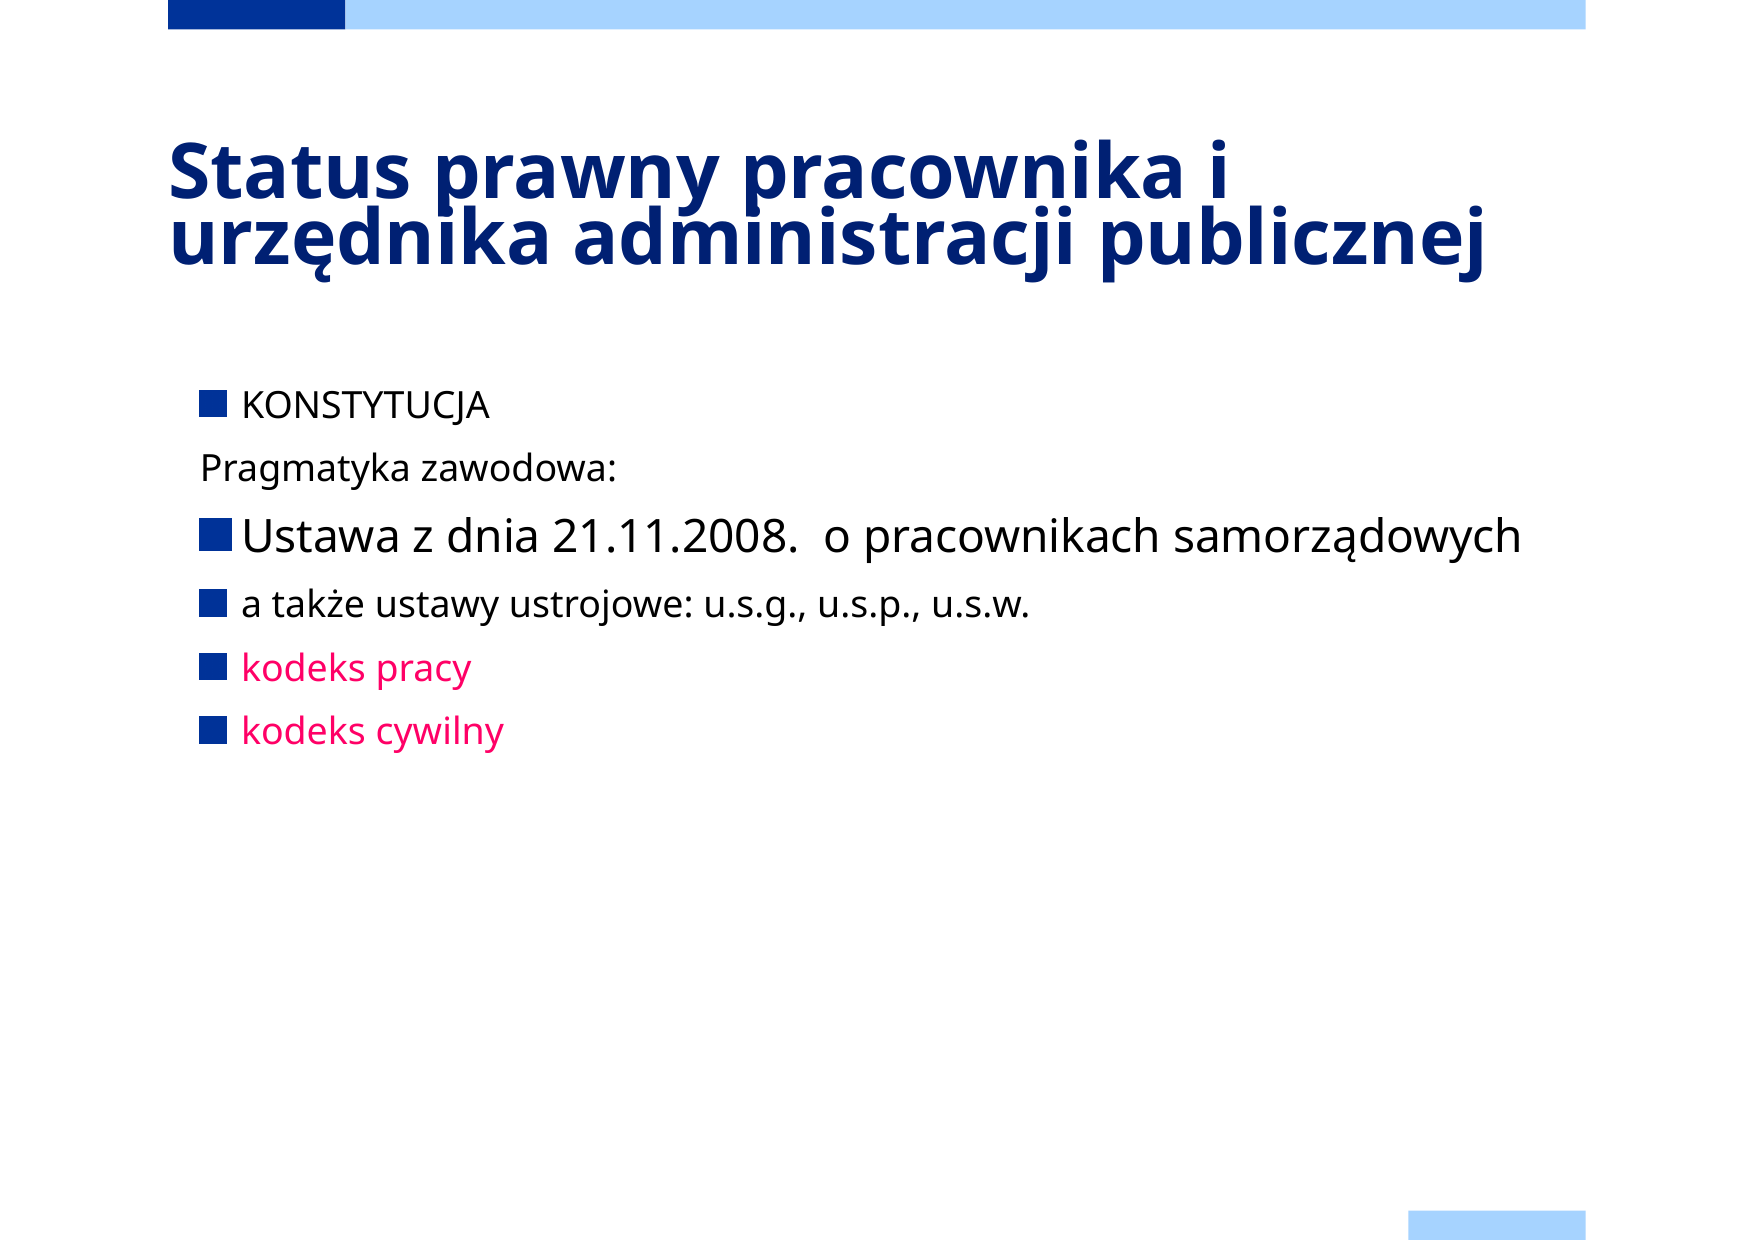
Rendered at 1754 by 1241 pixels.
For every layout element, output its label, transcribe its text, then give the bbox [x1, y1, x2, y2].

picture [199, 518, 232, 551]
picture [199, 653, 227, 680]
picture [199, 589, 227, 617]
list KONSTYTUCJA Pragmatyka zawodowa: Ustawa z dnia 21.11.2008. o pracownikach samorządowych a także ustawy ustrojowe: u.s.g., u.s.p., u.s.w. kodeks pracy kodeks cywilny [199, 385, 1594, 1193]
picture [199, 390, 227, 417]
title Status prawny pracownika i urzędnika administracji publicznej [168, 147, 1586, 325]
picture [199, 716, 227, 744]
